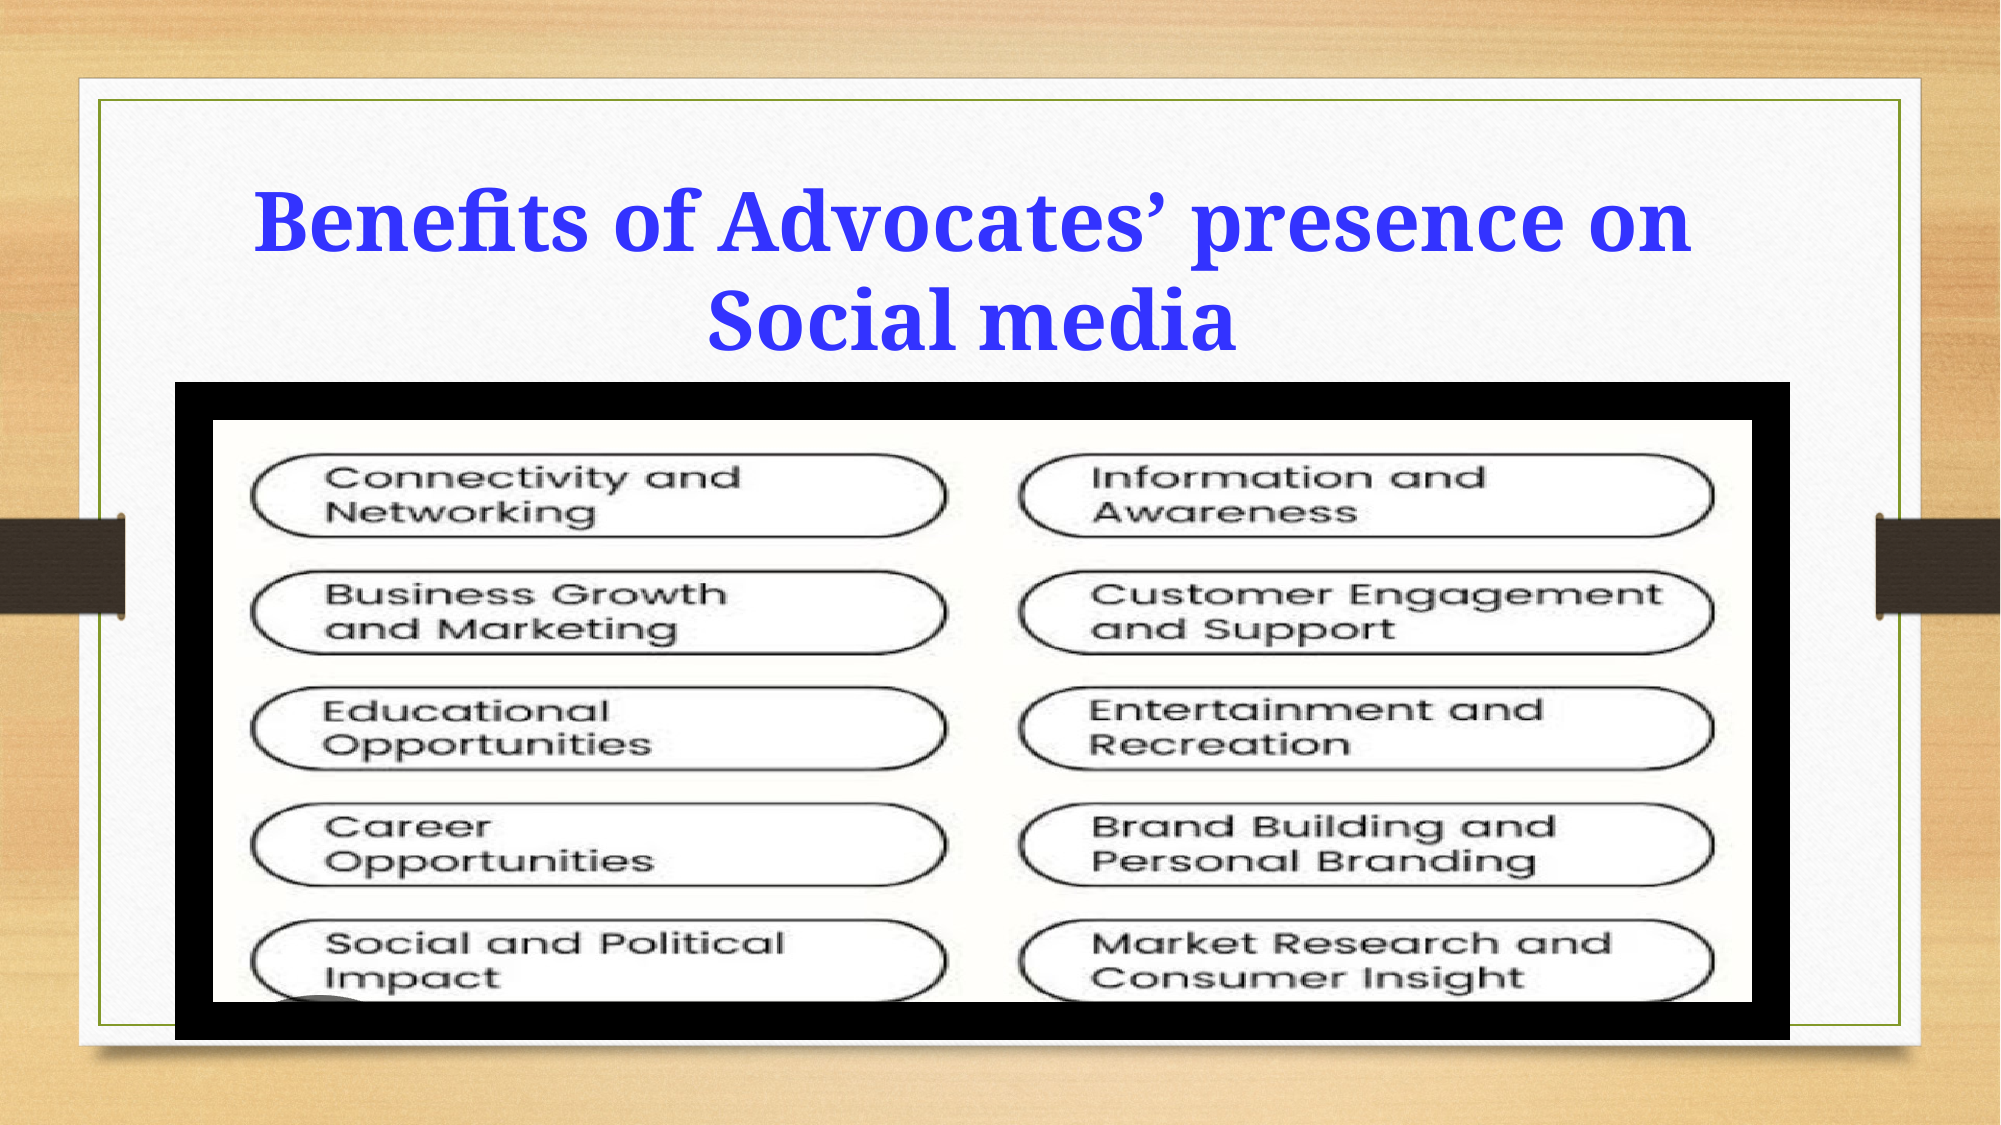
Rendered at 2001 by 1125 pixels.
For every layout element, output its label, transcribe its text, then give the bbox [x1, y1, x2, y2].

picture [0, 0, 2001, 1125]
title Benefits of Advocates’ presence on Social media [159, 161, 1788, 375]
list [212, 419, 1753, 1003]
